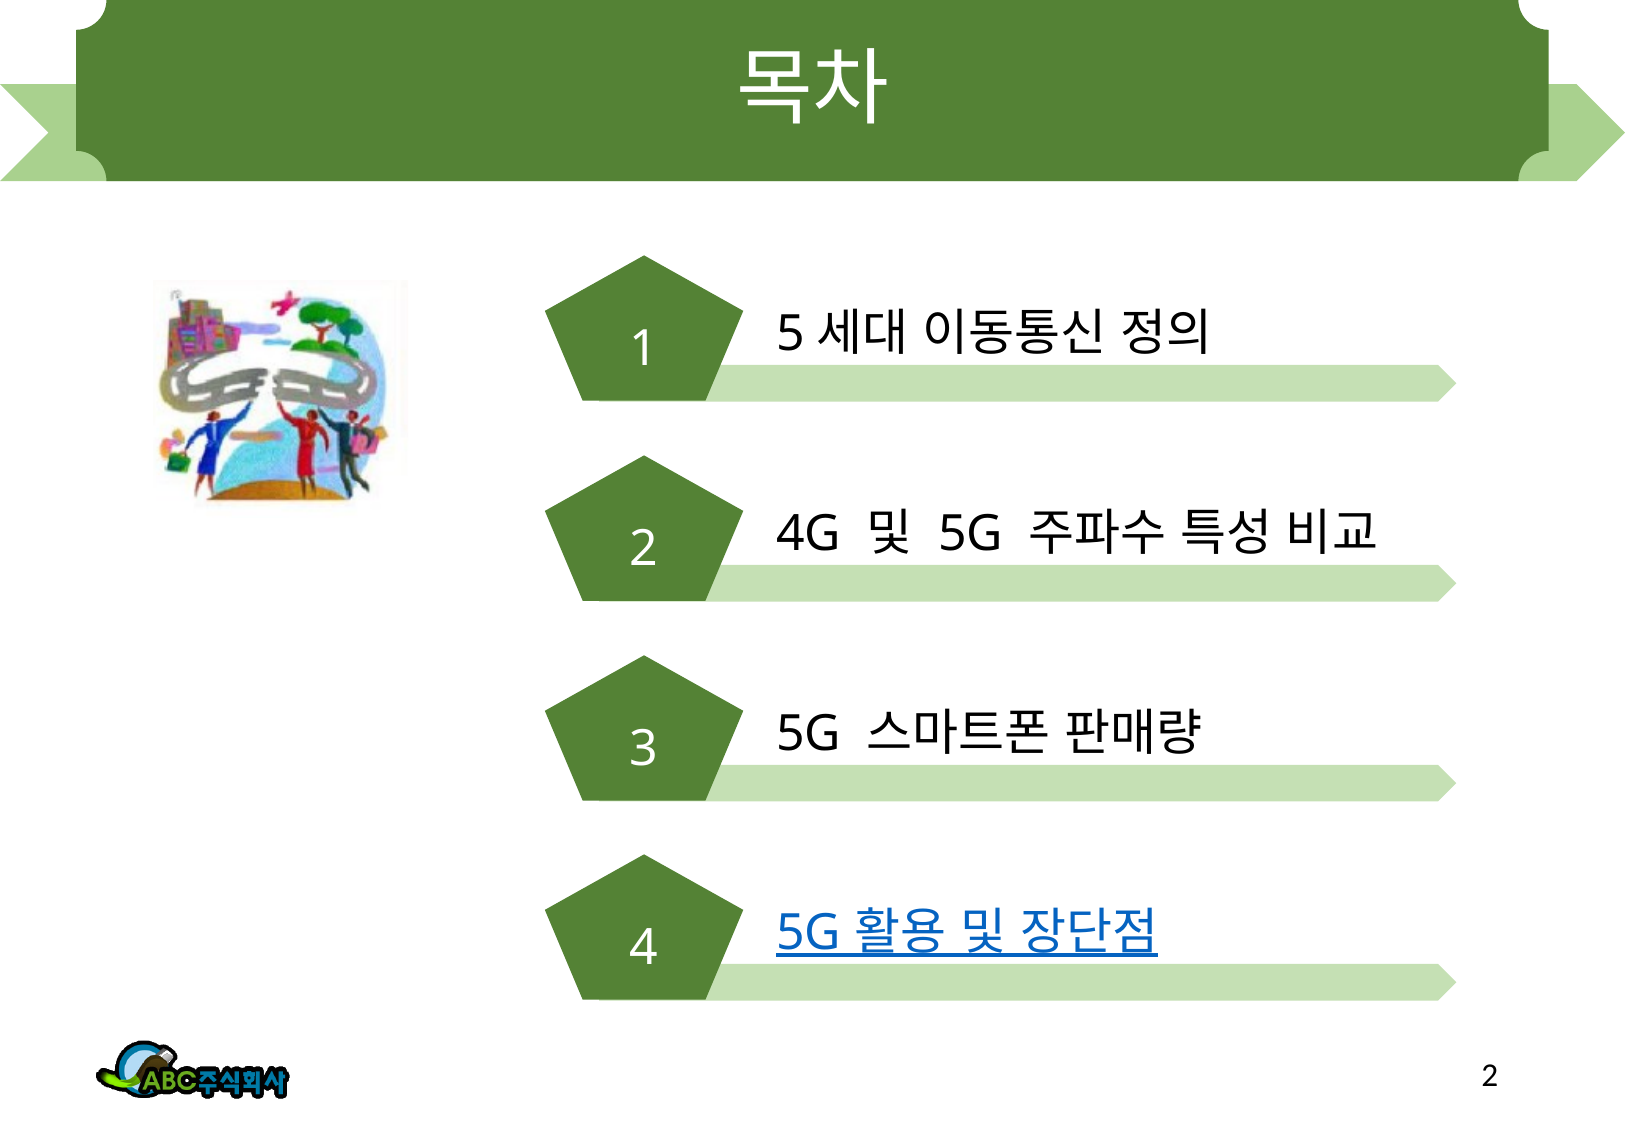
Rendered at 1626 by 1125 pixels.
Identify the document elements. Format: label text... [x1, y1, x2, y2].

picture [87, 1034, 295, 1103]
text_box 5G 스마트폰 판매량 [761, 692, 1440, 768]
text_box [598, 763, 1458, 803]
text_box 4G 및 5G 주파수 특성 비교 [761, 492, 1440, 568]
slide_number 2 [1147, 1042, 1514, 1103]
text_box 2 [543, 454, 745, 602]
text_box [598, 563, 1458, 603]
text_box 5G 활용 및 장단점 [761, 892, 1440, 980]
title 목차 [0, 0, 1625, 182]
text_box [598, 363, 1458, 403]
text_box 1 [543, 254, 745, 402]
picture [153, 280, 409, 518]
text_box 5세대 이동통신 정의 [761, 293, 1440, 368]
text_box 4 [543, 853, 745, 1001]
text_box [598, 962, 1458, 1002]
text_box 3 [543, 654, 745, 802]
